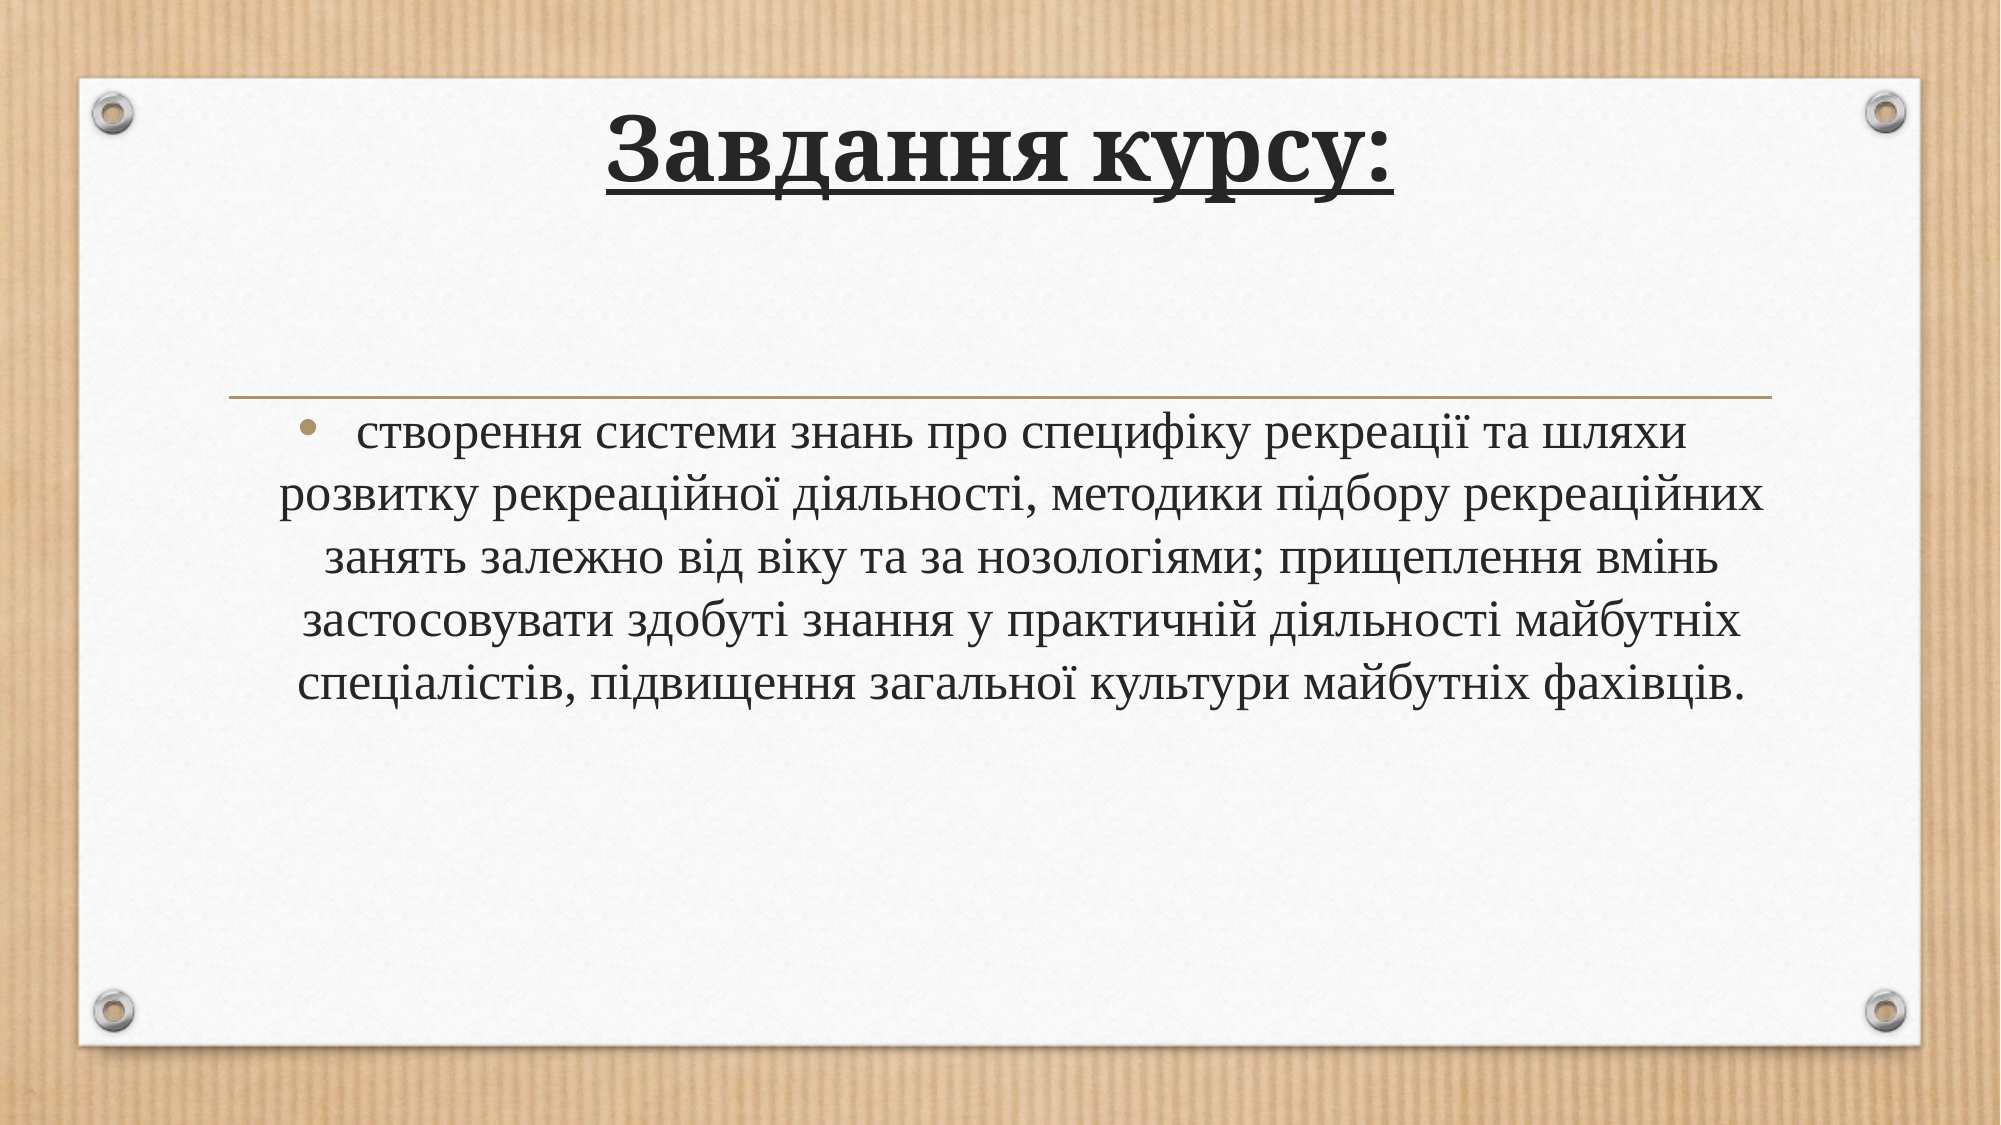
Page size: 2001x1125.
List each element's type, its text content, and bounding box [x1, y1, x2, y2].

list створення системи знань про специфіку рекреації та шляхи розвитку рекреаційної діяльності, методики підбору рекреаційних занять залежно від віку та за нозологіями; прищеплення вмінь застосовувати здобуті знання у практичній діяльності майбутніх спеціалістів, підвищення загальної культури майбутніх фахівців. [212, 238, 1788, 783]
picture [0, 0, 2001, 1125]
title Завдання курсу: [212, 76, 1788, 214]
